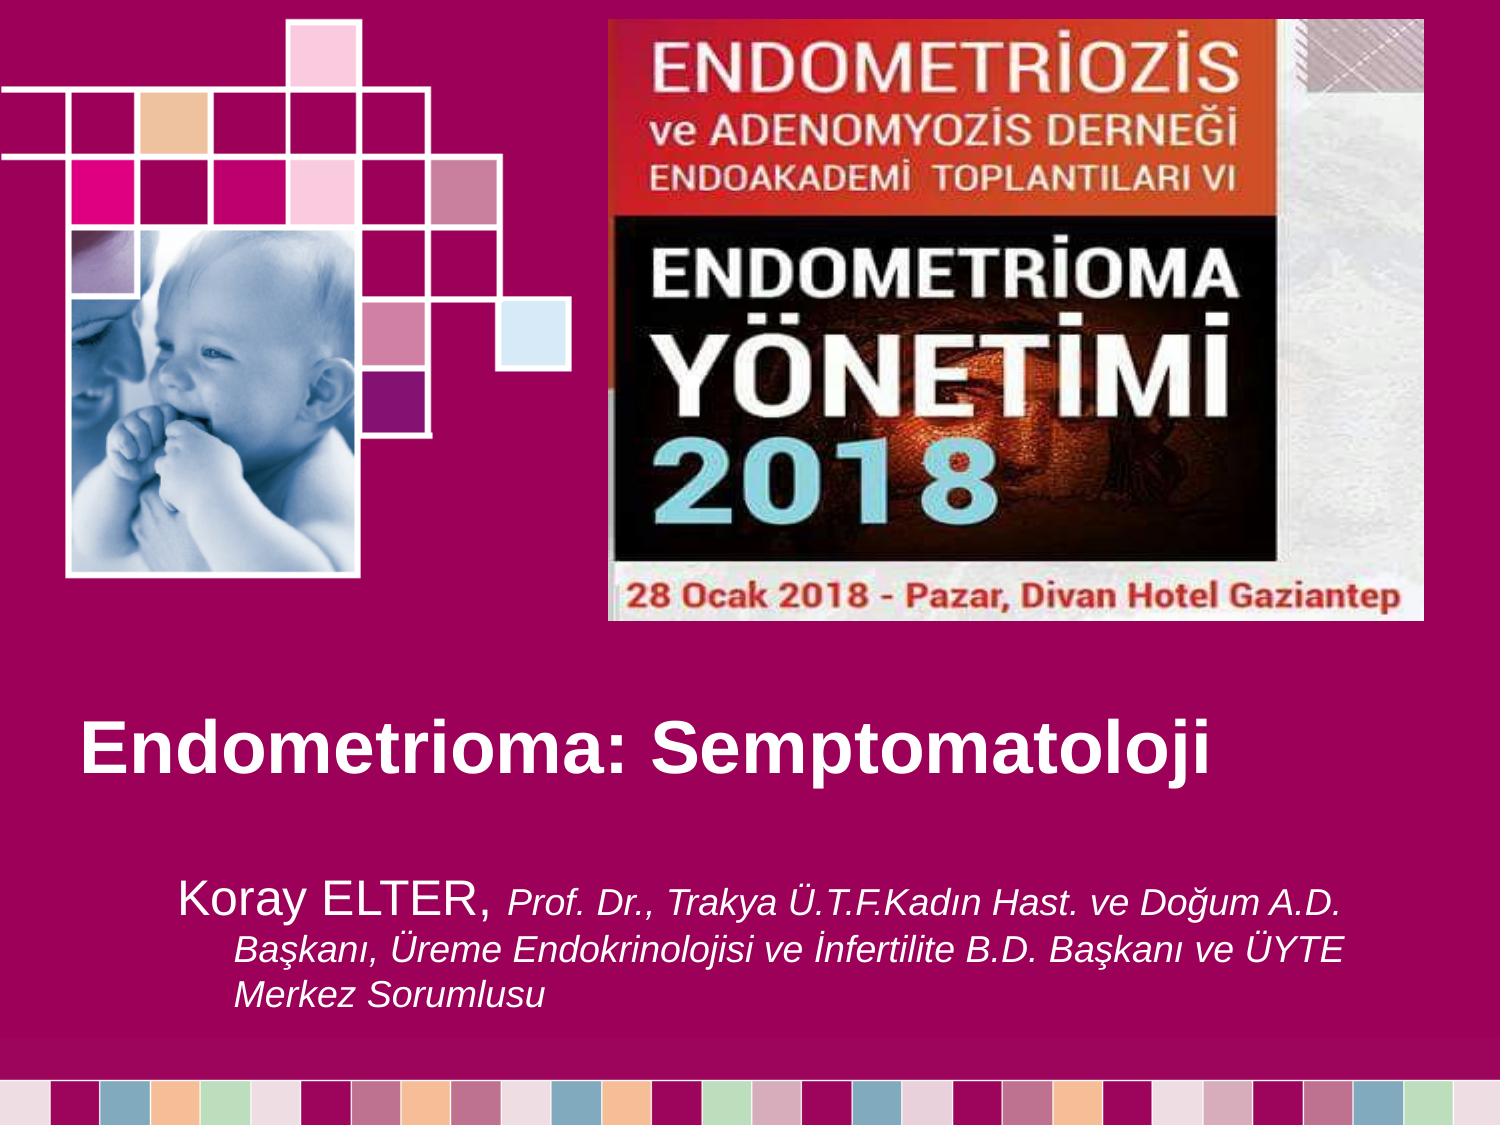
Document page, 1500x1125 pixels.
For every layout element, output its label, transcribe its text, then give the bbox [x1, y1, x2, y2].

title Endometrioma: Semptomatoloji [64, 585, 1451, 901]
subtitle Koray ELTER, Prof. Dr., Trakya Ü.T.F.Kadın Hast. ve Doğum A.D. Başkanı, Üreme Endokrinolojisi ve İnfertilite B.D. Başkanı ve ÜYTE Merkez Sorumlusu [162, 857, 1451, 1076]
picture [0, 0, 1500, 1125]
